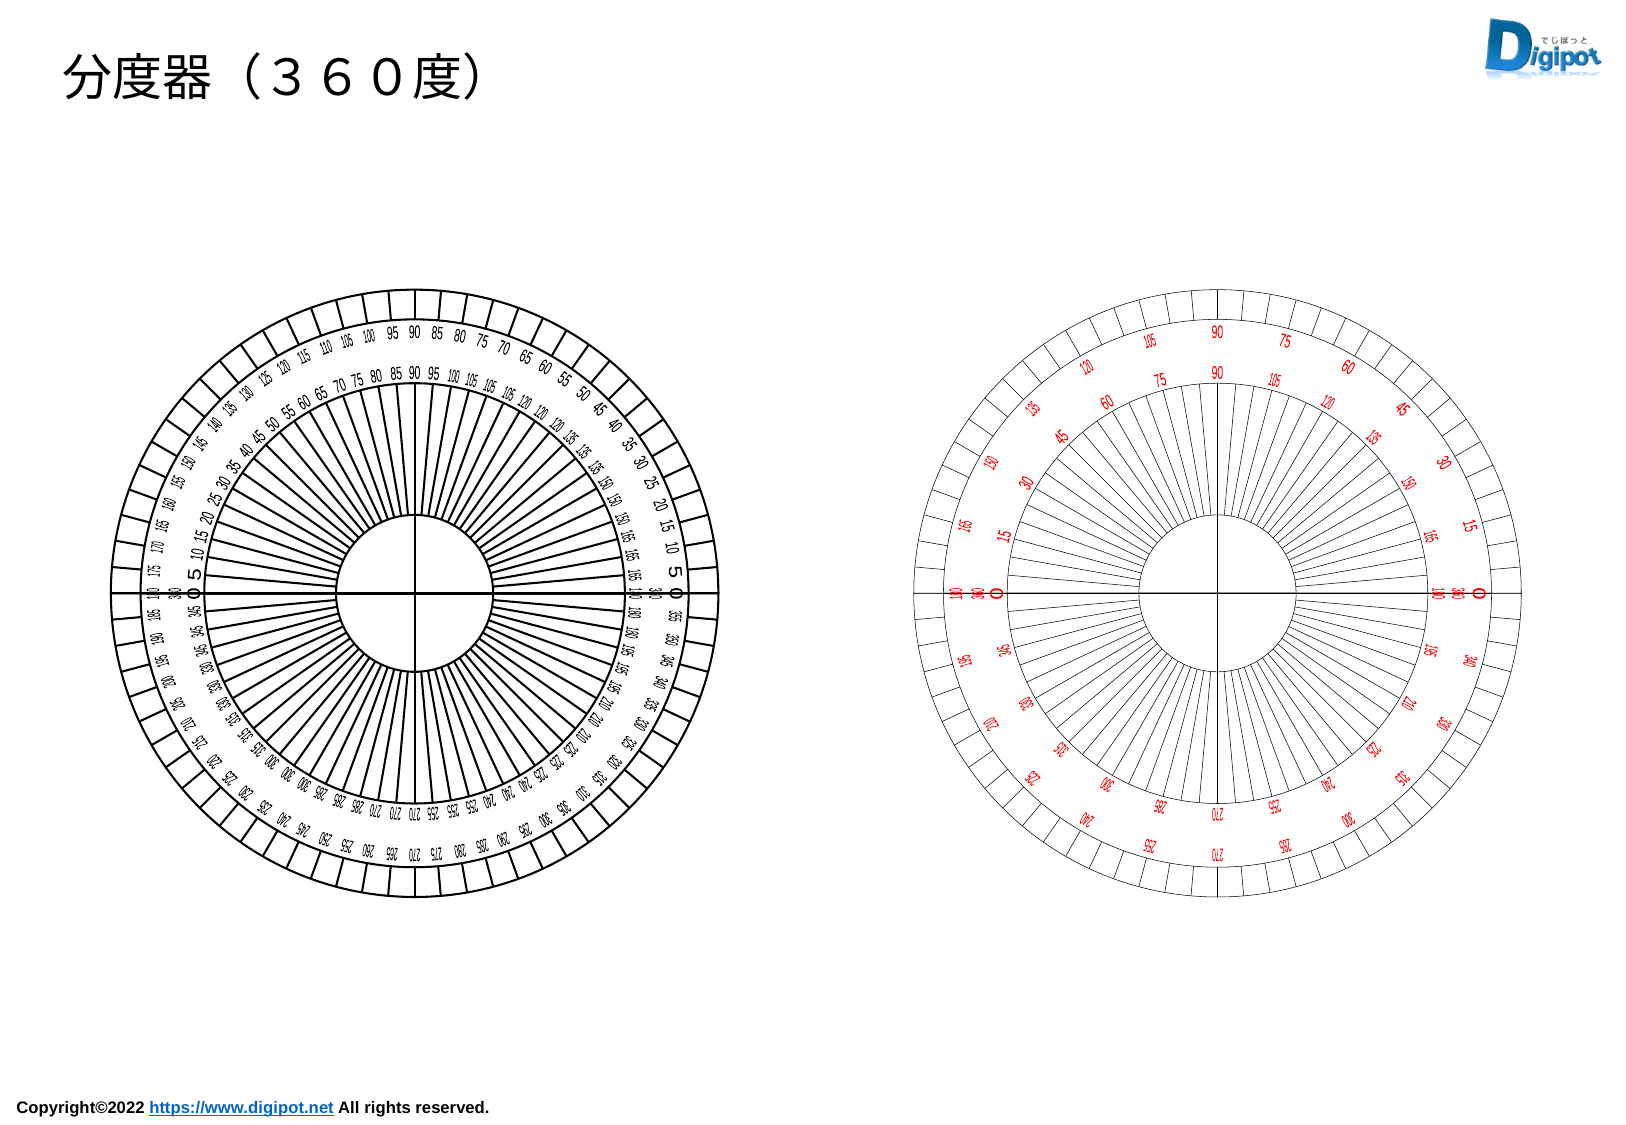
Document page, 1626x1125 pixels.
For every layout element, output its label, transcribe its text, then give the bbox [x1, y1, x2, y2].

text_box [110, 289, 719, 897]
picture [1485, 18, 1602, 82]
text_box 分度器（３６０度） [47, 38, 528, 113]
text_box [913, 289, 1522, 897]
